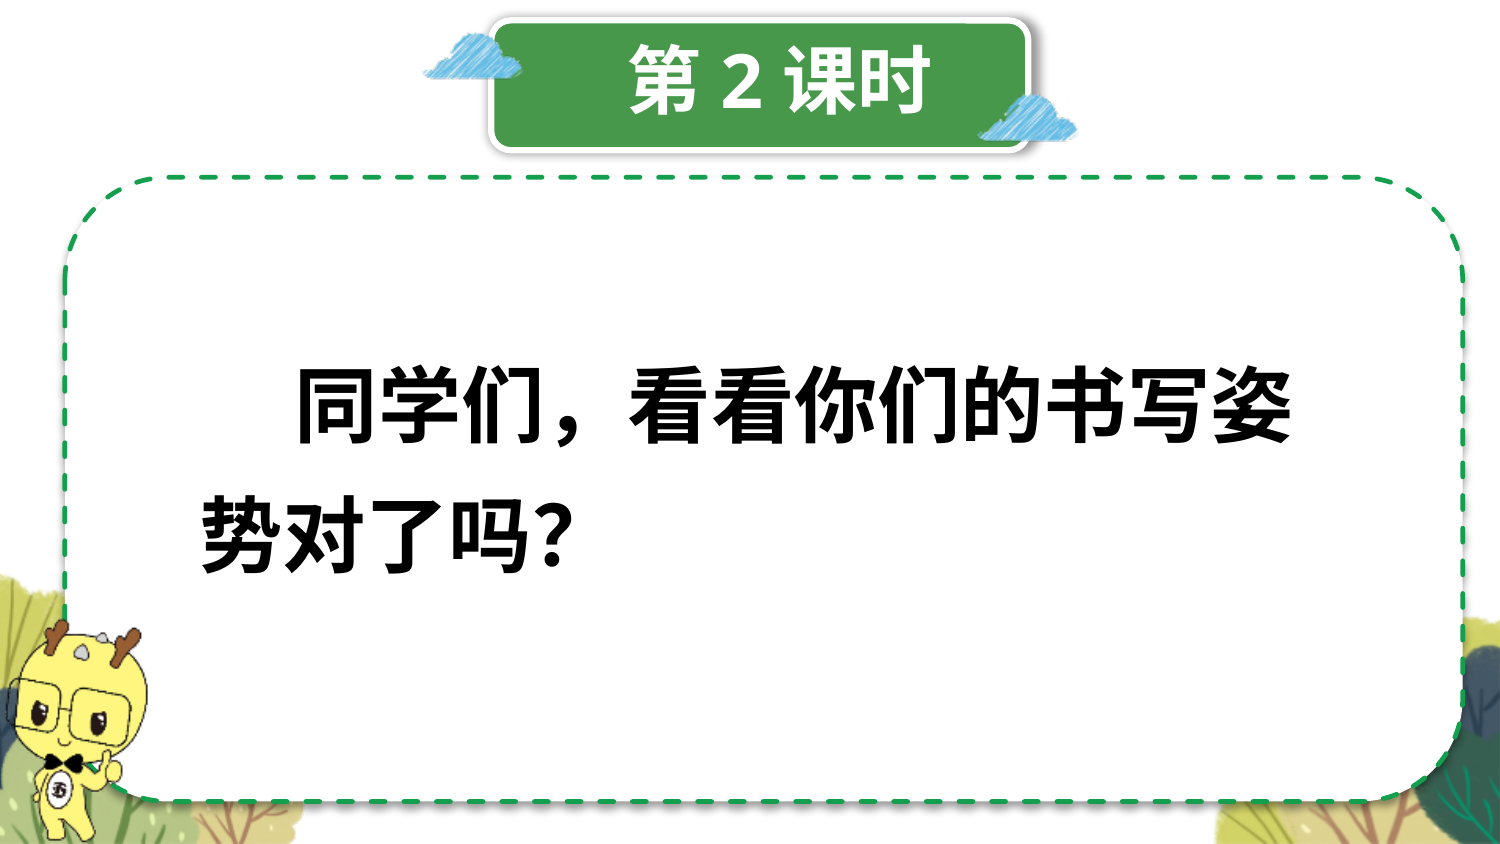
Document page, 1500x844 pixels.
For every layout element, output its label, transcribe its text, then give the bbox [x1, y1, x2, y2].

text_box 同学们，看看你们的书写姿势对了吗？ [184, 315, 1316, 591]
picture [407, 20, 548, 109]
picture [0, 549, 313, 844]
text_box 第2课时 [608, 25, 951, 131]
picture [1184, 550, 1500, 844]
picture [961, 81, 1104, 172]
